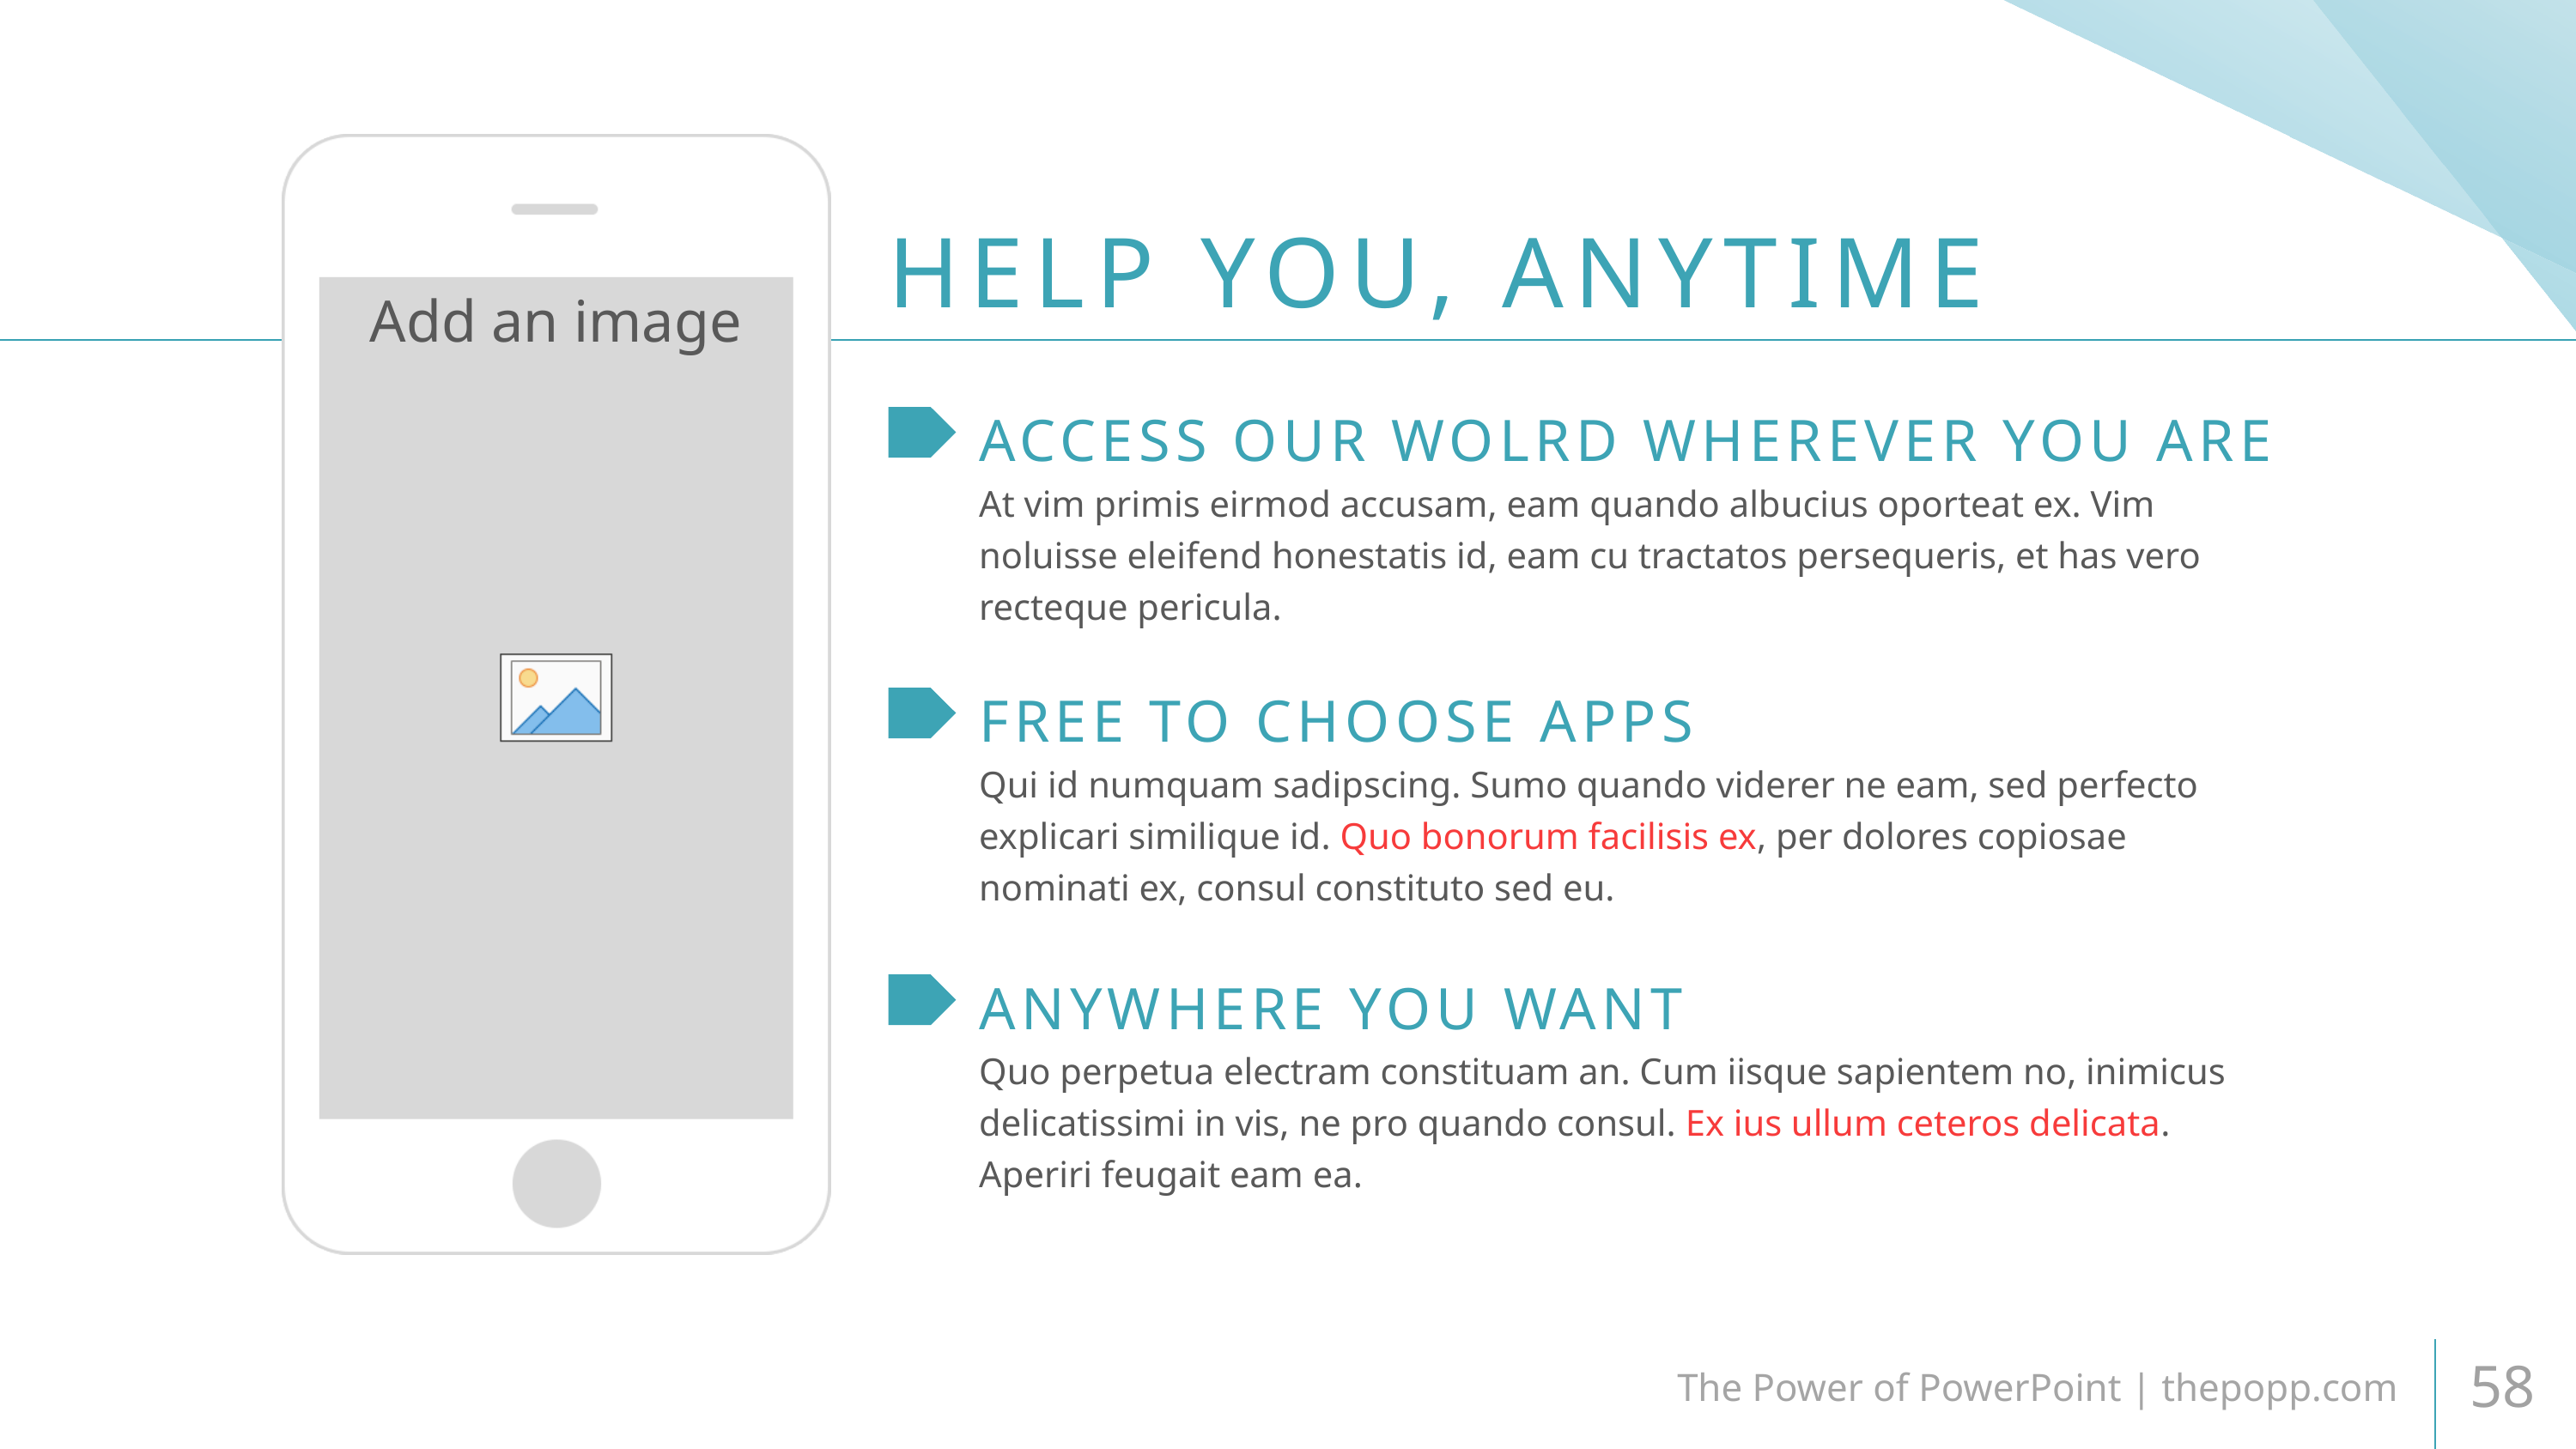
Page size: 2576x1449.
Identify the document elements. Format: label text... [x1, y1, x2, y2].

list ACCESS OUR WOLRD WHEREVER YOU ARE [956, 379, 2300, 488]
list FREE TO CHOOSE APPS [956, 659, 2300, 769]
footer The Power of PowerPoint | thepopp.com [1326, 1350, 2421, 1428]
list Quo perpetua electram constituam an. Cum iisque sapientem no, inimicus delicatissimi in vis, ne pro quando consul. Ex ius ullum ceteros delicata. Aperiri feugait eam ea. [956, 1056, 2300, 1219]
list ANYWHERE YOU WANT [956, 947, 2300, 1056]
list Qui id numquam sadipscing. Sumo quando viderer ne eam, sed perfecto explicari similique id. Quo bonorum facilisis ex, per dolores copiosae nominati ex, consul constituto sed eu. [956, 769, 2300, 932]
list At vim primis eirmod accusam, eam quando albucius oporteat ex. Vim noluisse eleifend honestatis id, eam cu tractatos persequeris, et has vero recteque pericula. [956, 488, 2300, 652]
list HELP YOU, ANYTIME [865, 185, 2286, 339]
slide_number 58 [2446, 1350, 2575, 1428]
picture [282, 134, 831, 1255]
